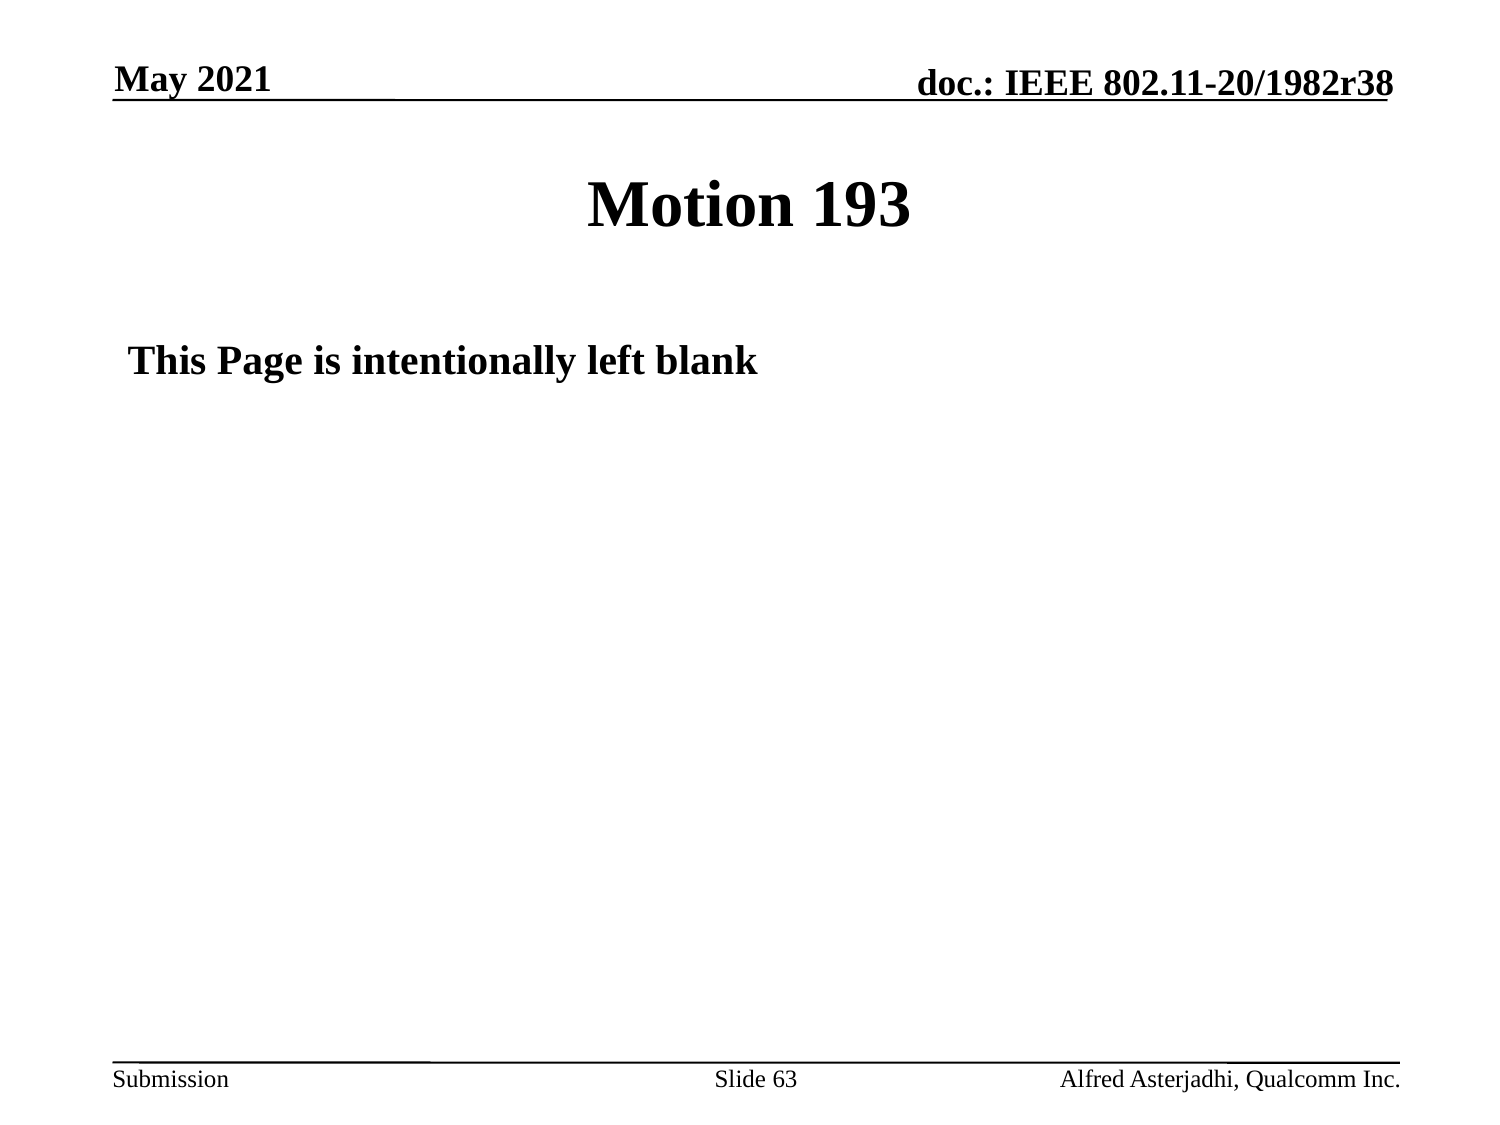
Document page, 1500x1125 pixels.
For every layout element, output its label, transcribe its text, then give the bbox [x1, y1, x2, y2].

title Motion 193 [112, 112, 1388, 288]
footer Alfred Asterjadhi, Qualcomm Inc. [878, 1061, 1402, 1093]
slide_number Slide 63 [712, 1061, 800, 1123]
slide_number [114, 54, 423, 100]
list This Page is intentionally left blank [112, 324, 1388, 1000]
